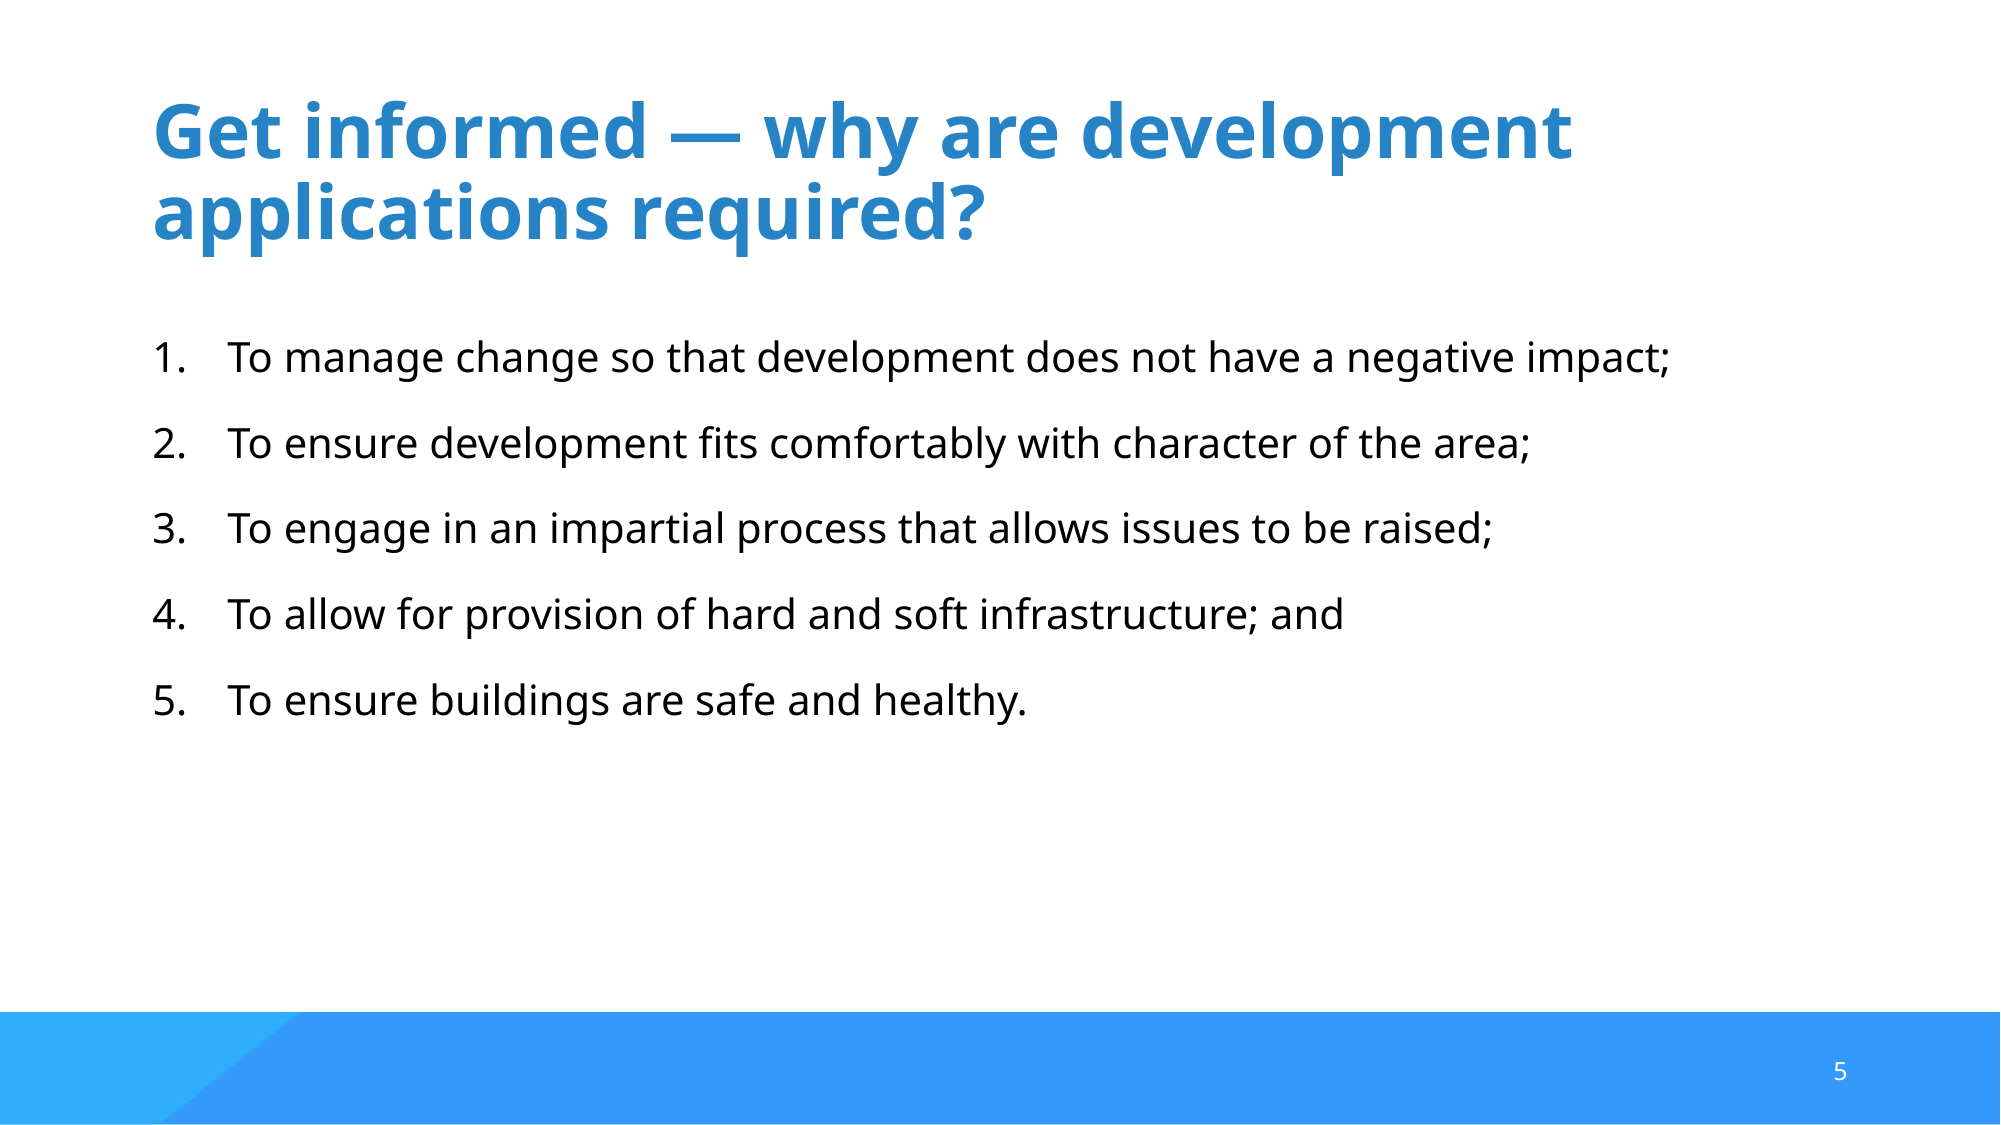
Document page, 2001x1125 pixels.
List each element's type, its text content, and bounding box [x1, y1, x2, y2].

list To manage change so that development does not have a negative impact; To ensure development fits comfortably with character of the area; To engage in an impartial process that allows issues to be raised; To allow for provision of hard and soft infrastructure; and To ensure buildings are safe and healthy. [137, 307, 1863, 823]
title Get informed — why are development applications required? [137, 68, 1863, 286]
picture [0, 1012, 2000, 1125]
slide_number 5 [1412, 1042, 1863, 1103]
